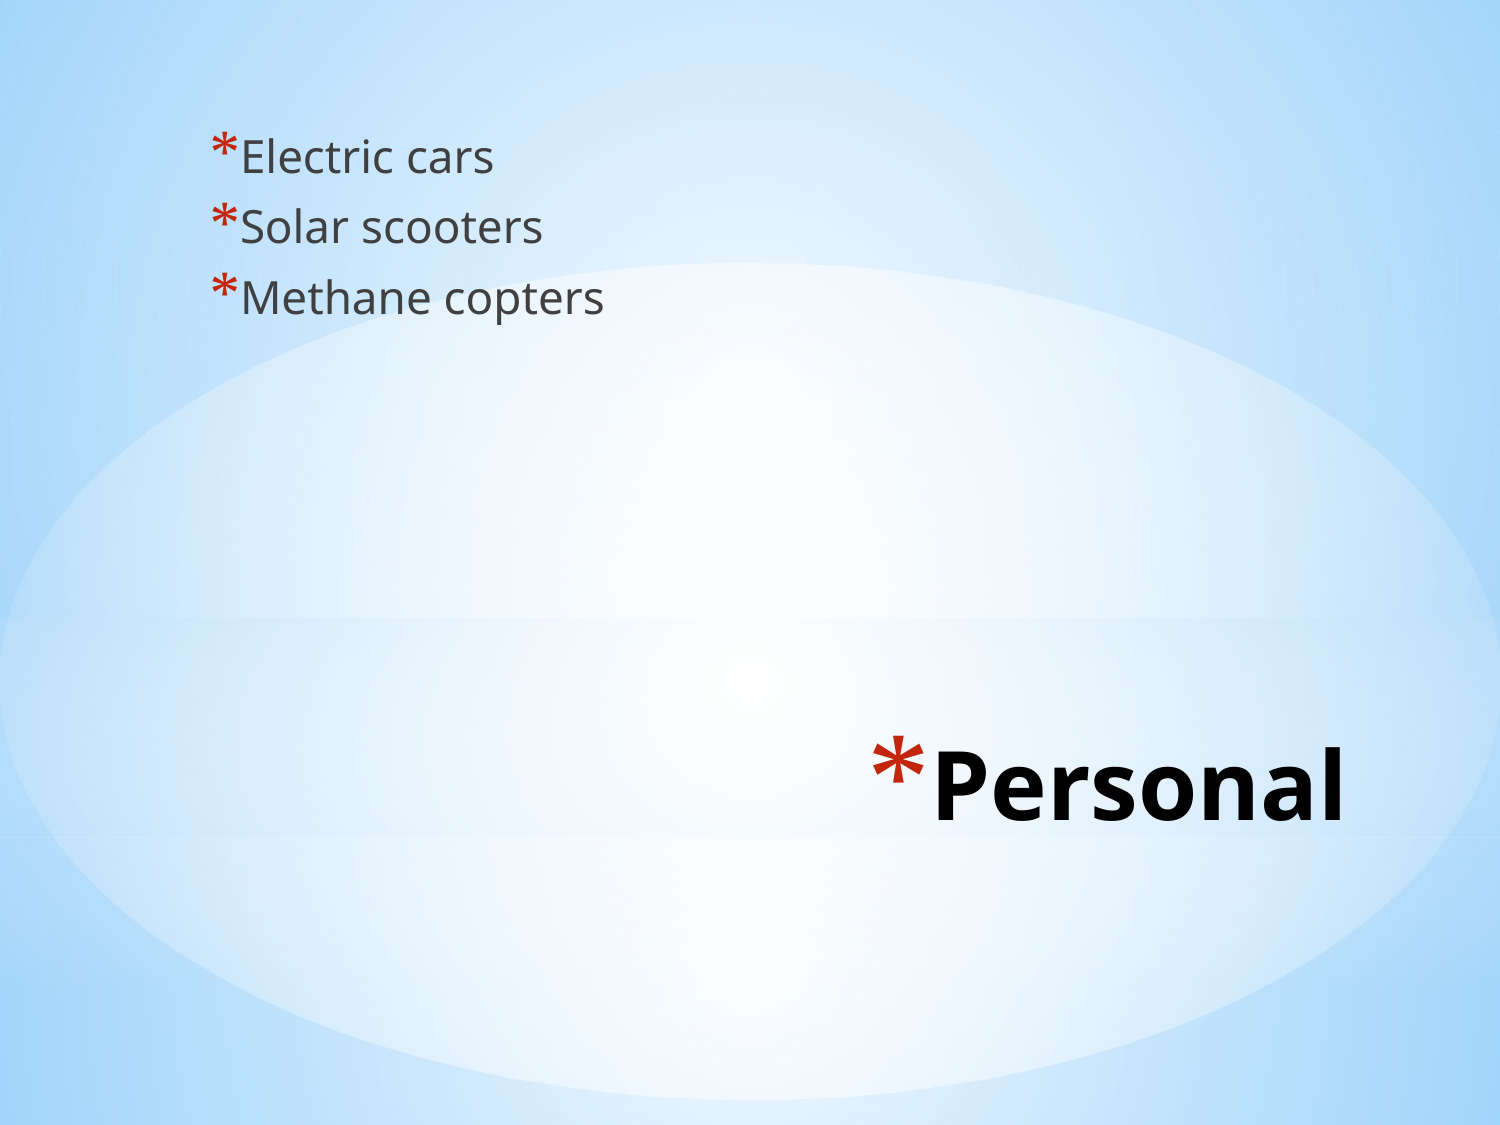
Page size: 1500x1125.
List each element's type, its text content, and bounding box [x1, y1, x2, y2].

title Personal [294, 717, 1363, 905]
list Electric cars Solar scooters Methane copters [187, 120, 1238, 690]
